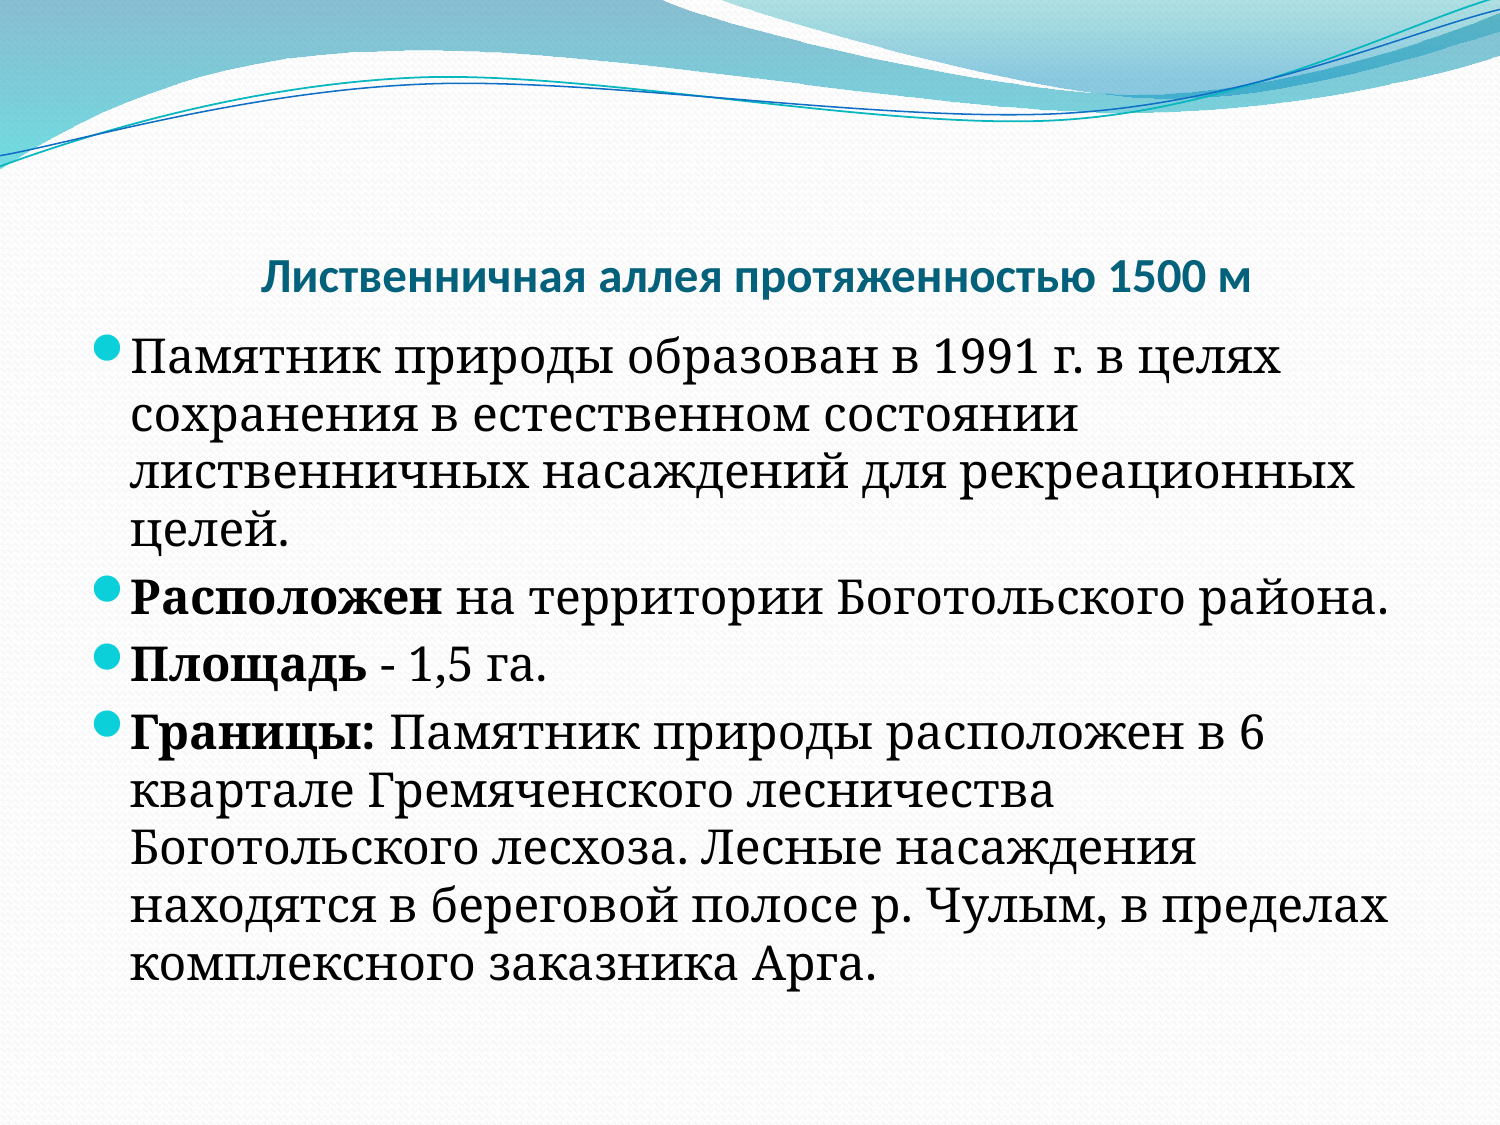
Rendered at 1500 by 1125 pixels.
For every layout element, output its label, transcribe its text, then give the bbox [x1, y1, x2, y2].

list Памятник природы образован в 1991 г. в целях сохранения в естественном состоянии лиственничных насаждений для рекреационных целей. Расположен на территории Боготольского района. Площадь - 1,5 га. Границы: Памятник природы расположен в 6 квартале Гремяченского лесничества Боготольского лесхоза. Лесные насаждения находятся в береговой полосе р. Чулым, в пределах комплексного заказника Арга. [75, 317, 1425, 1038]
title Лиственничная аллея протяженностью 1500 м [82, 234, 1432, 422]
